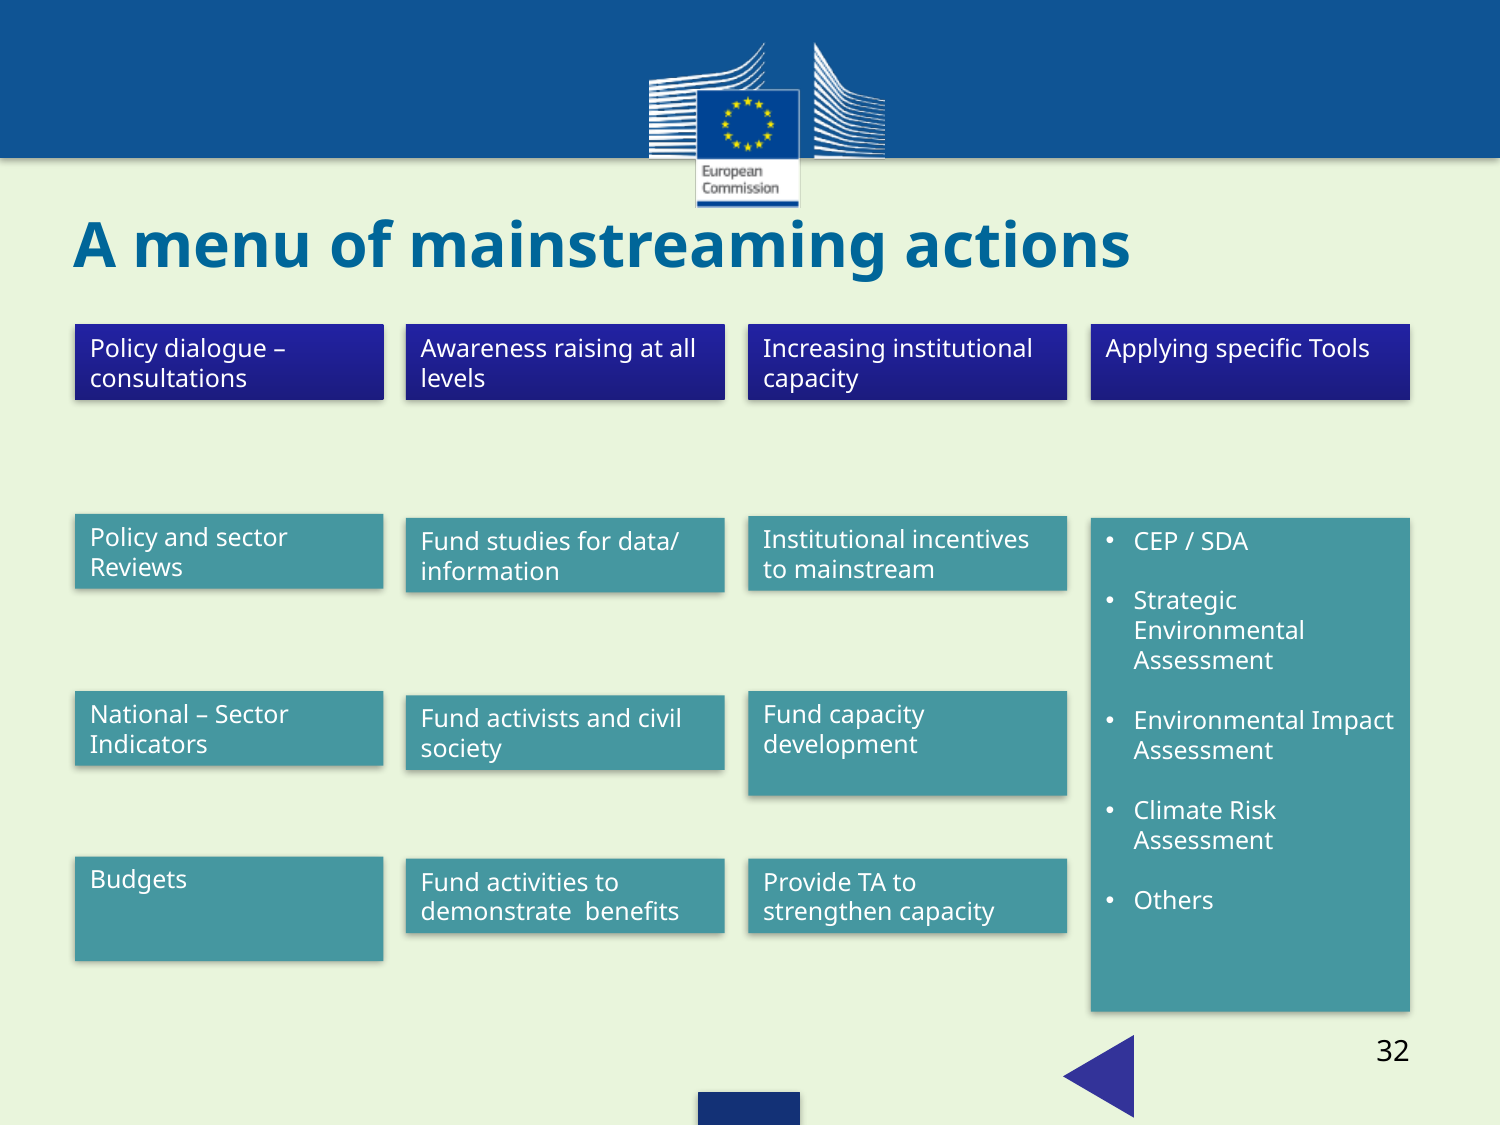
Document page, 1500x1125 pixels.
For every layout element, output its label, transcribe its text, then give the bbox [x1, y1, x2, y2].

text_box Policy and sector Reviews [75, 513, 384, 589]
text_box Fund activists and civil society [405, 695, 725, 770]
text_box Institutional incentives to mainstream [748, 516, 1068, 591]
picture [649, 42, 885, 197]
text_box A menu of mainstreaming actions [0, 197, 1341, 288]
text_box [1062, 1035, 1134, 1118]
text_box Applying specific Tools [1090, 324, 1410, 400]
text_box Provide TA to strengthen capacity [748, 858, 1068, 934]
text_box Increasing institutional capacity [748, 324, 1068, 400]
slide_number 32 [1337, 1024, 1426, 1103]
text_box Budgets [75, 856, 384, 962]
text_box National – Sector Indicators [75, 691, 384, 766]
text_box Fund activities to demonstrate benefits [405, 858, 725, 934]
text_box Fund capacity development [748, 691, 1068, 796]
text_box Fund studies for data/ information [405, 517, 725, 593]
text_box Policy dialogue – consultations [75, 324, 384, 400]
text_box CEP / SDA Strategic Environmental Assessment Environmental Impact Assessment Climate Risk Assessment Others [1090, 517, 1410, 1012]
text_box Awareness raising at all levels [405, 324, 725, 400]
